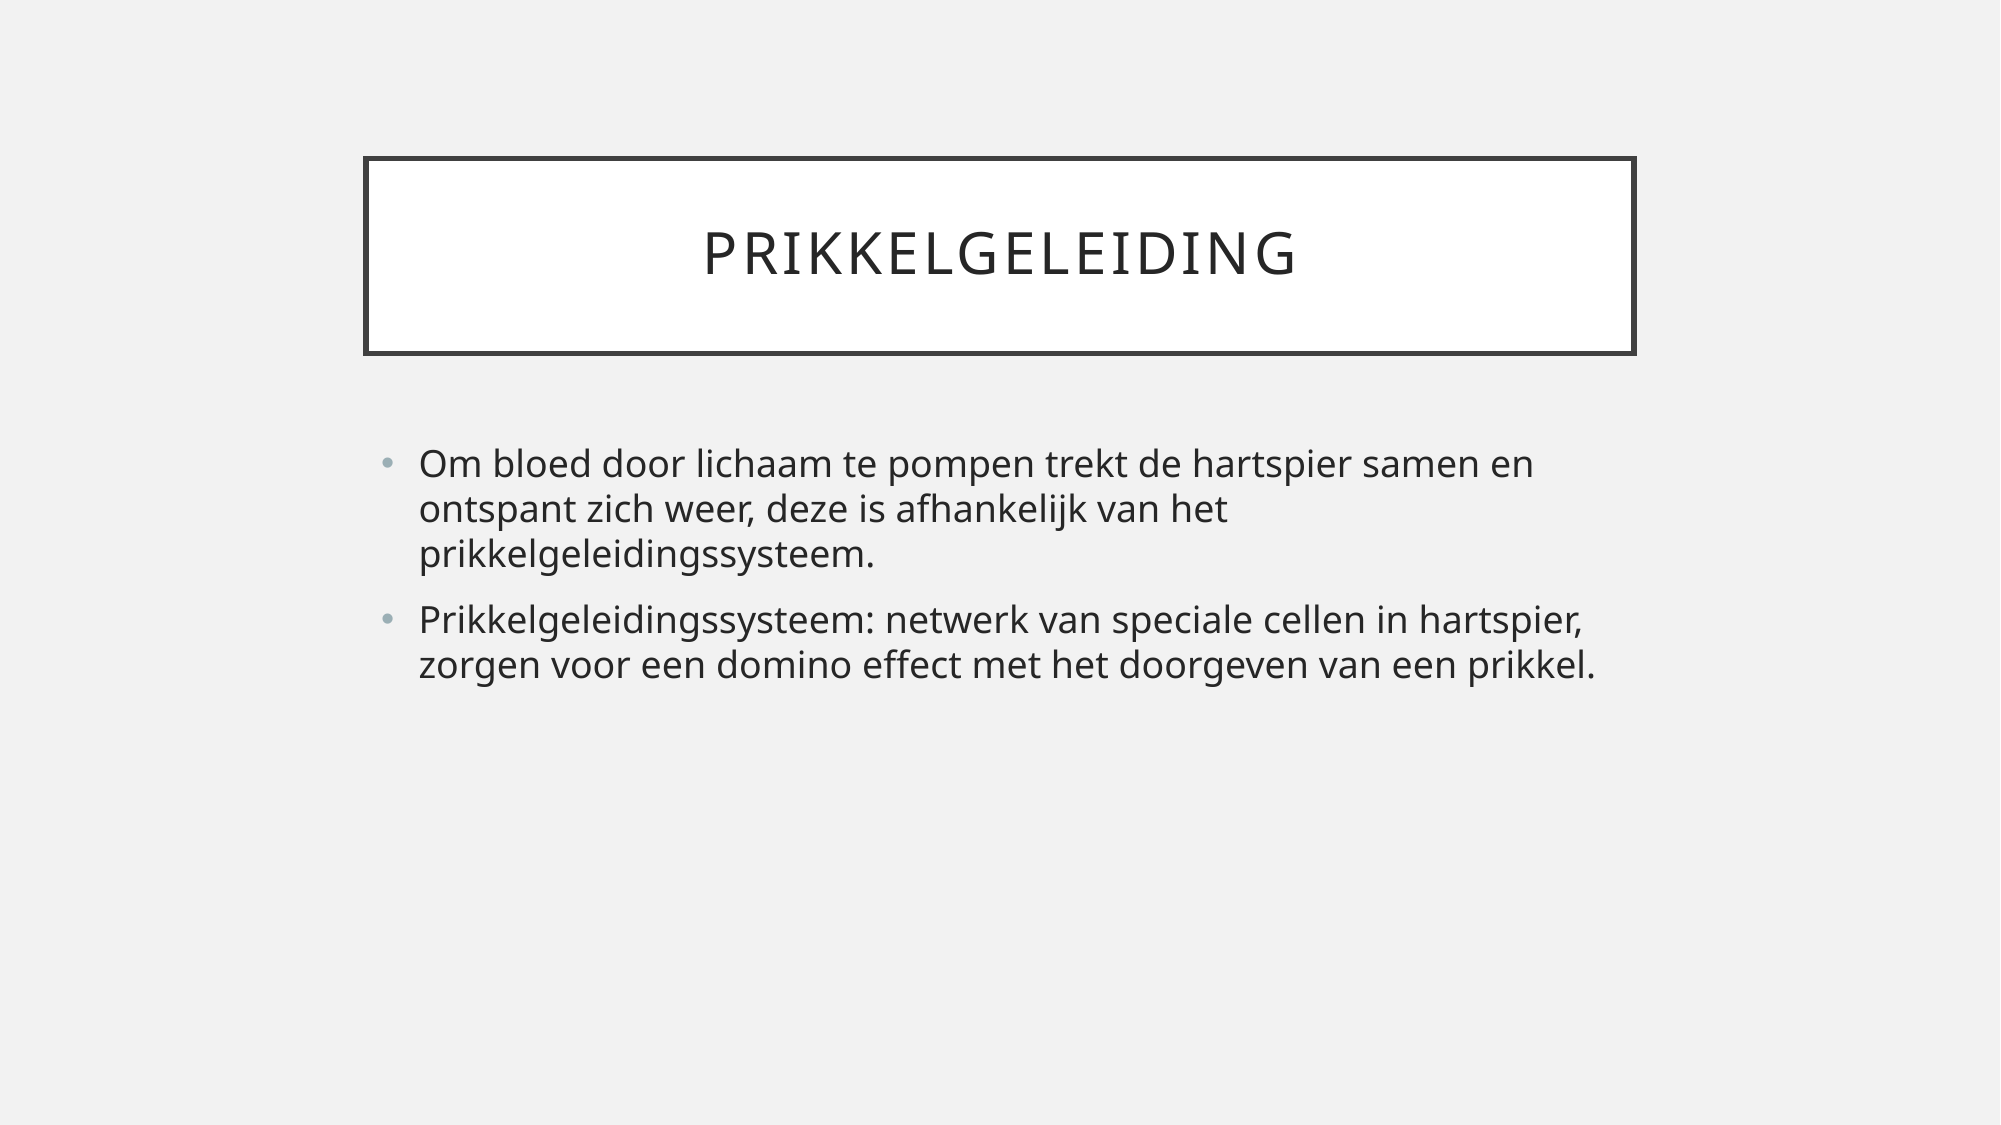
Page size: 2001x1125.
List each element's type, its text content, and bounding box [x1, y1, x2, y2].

title prikkelgeleiding [363, 156, 1637, 356]
list Om bloed door lichaam te pompen trekt de hartspier samen en ontspant zich weer, deze is afhankelijk van het prikkelgeleidingssysteem. Prikkelgeleidingssysteem: netwerk van speciale cellen in hartspier, zorgen voor een domino effect met het doorgeven van een prikkel. [366, 432, 1634, 942]
